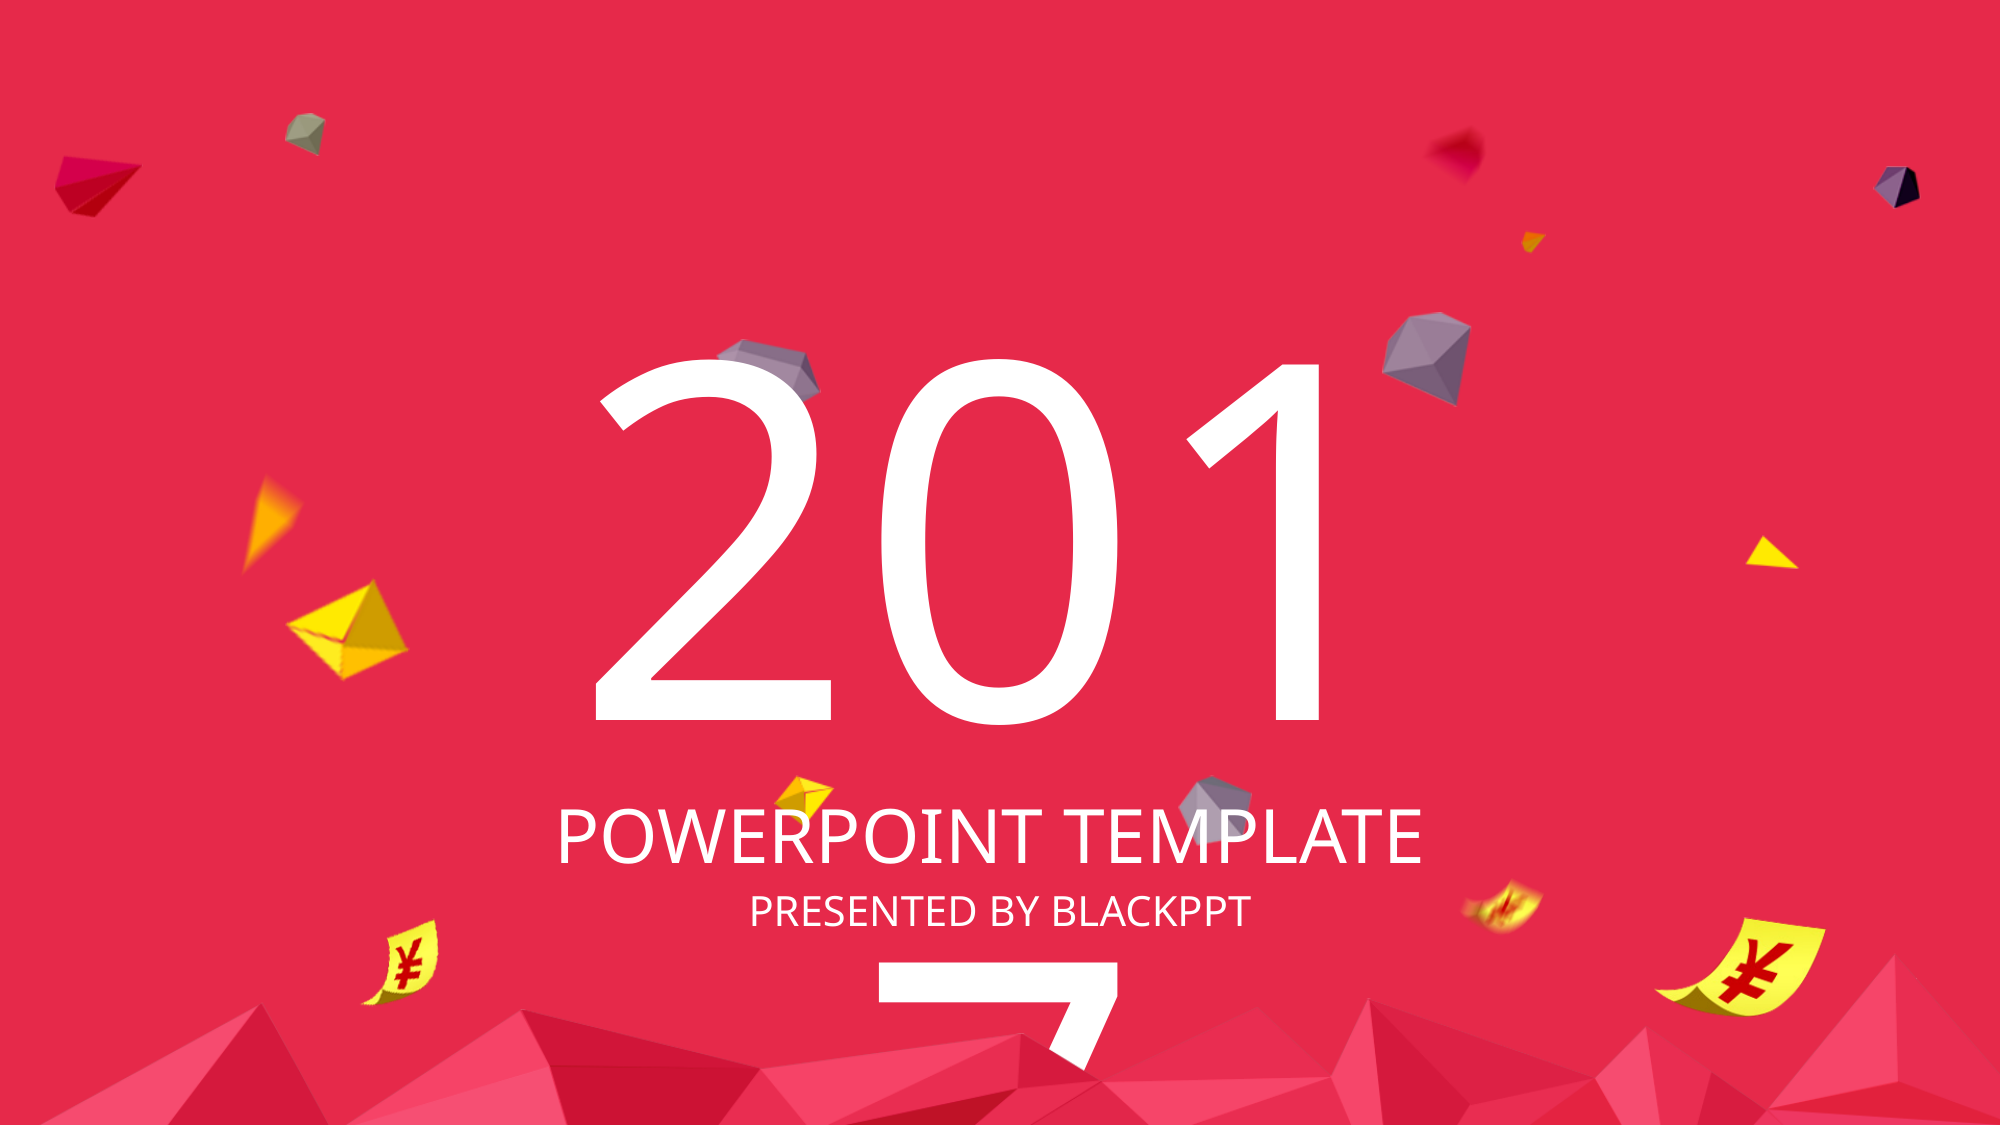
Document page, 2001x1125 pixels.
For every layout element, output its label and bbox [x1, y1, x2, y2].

text_box [351, 215, 1649, 395]
picture [0, 0, 2000, 1125]
